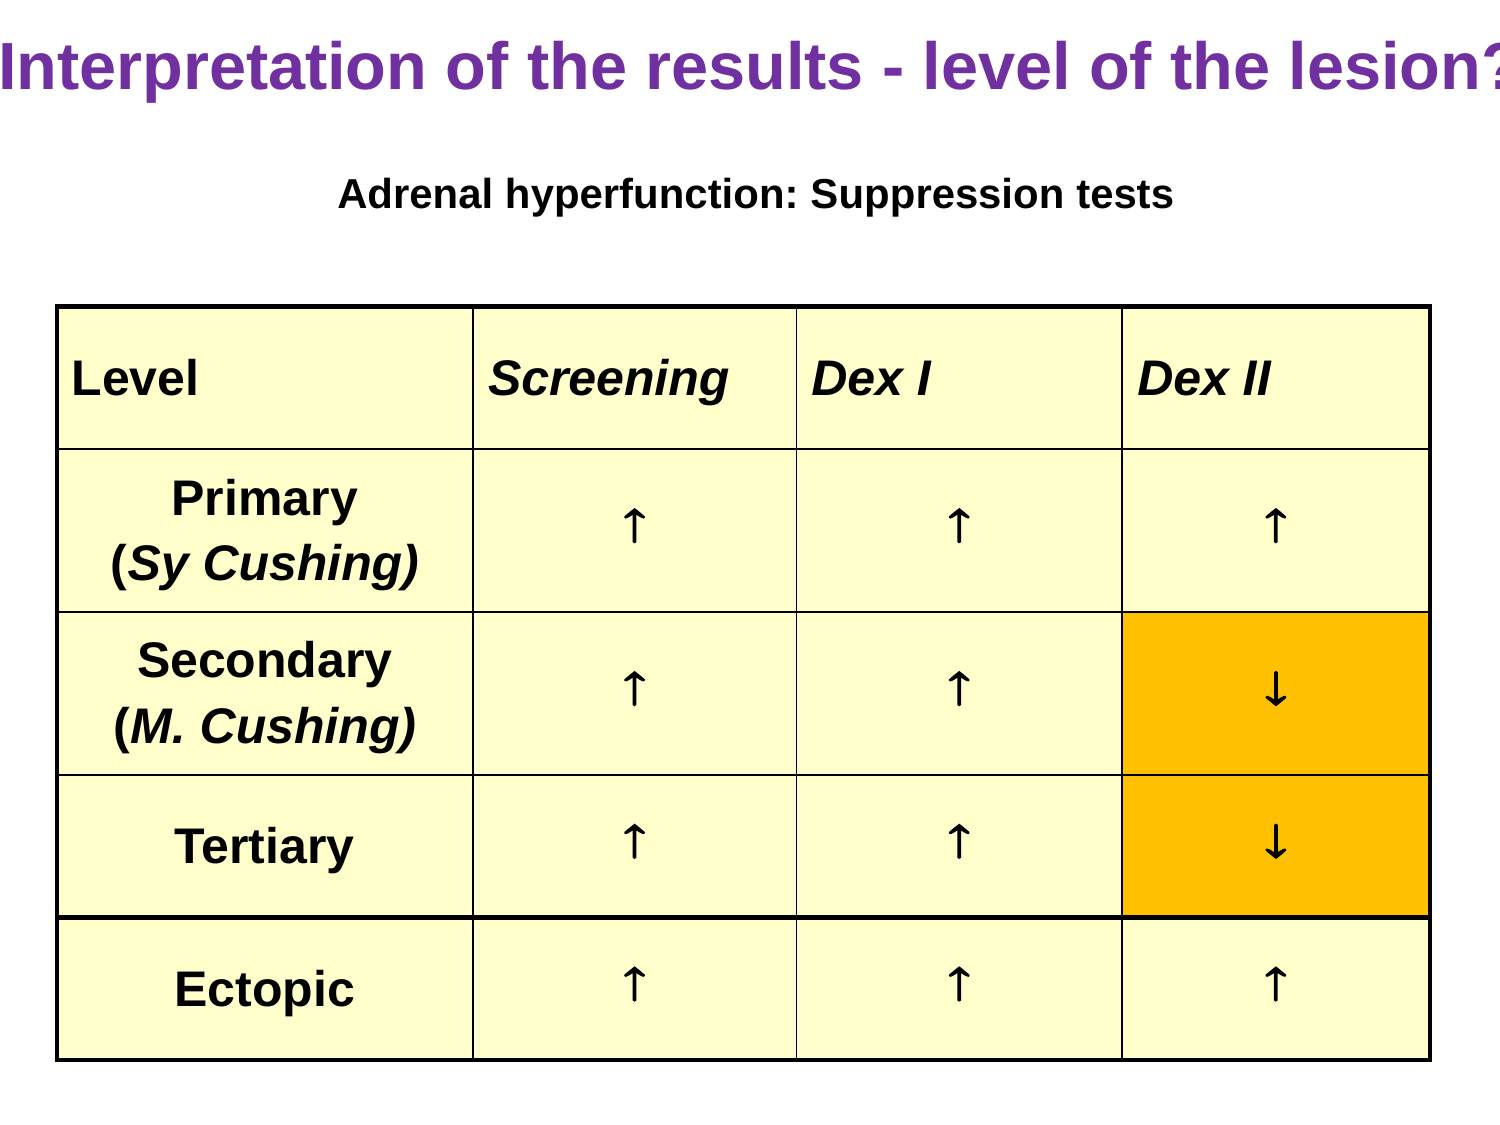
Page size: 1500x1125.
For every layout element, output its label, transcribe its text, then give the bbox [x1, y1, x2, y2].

table_cell  [474, 450, 796, 611]
table_cell  [797, 613, 1121, 774]
table_cell  [1123, 920, 1428, 1058]
table_cell  [474, 920, 796, 1058]
table_header Screening [474, 309, 796, 448]
table_cell Primary (Sy Cushing) [59, 450, 472, 611]
table_header Dex I [797, 309, 1121, 448]
list Adrenal hyperfunction: Suppression tests [62, 118, 1451, 226]
table_header Level [59, 309, 472, 448]
table_cell Tertiary [59, 776, 472, 915]
title Interpretation of the results - level of the lesion? [0, 0, 1500, 126]
table_cell  [474, 776, 796, 915]
table_header Dex II [1123, 309, 1428, 448]
table_cell  [474, 613, 796, 774]
table_cell  [797, 776, 1121, 915]
table_cell  [1123, 613, 1428, 774]
table_cell Secondary (M. Cushing) [59, 613, 472, 774]
table_cell  [1123, 776, 1428, 915]
table_cell  [797, 450, 1121, 611]
table_cell Ectopic [59, 920, 472, 1058]
table_cell  [1123, 450, 1428, 611]
table_cell  [797, 920, 1121, 1058]
